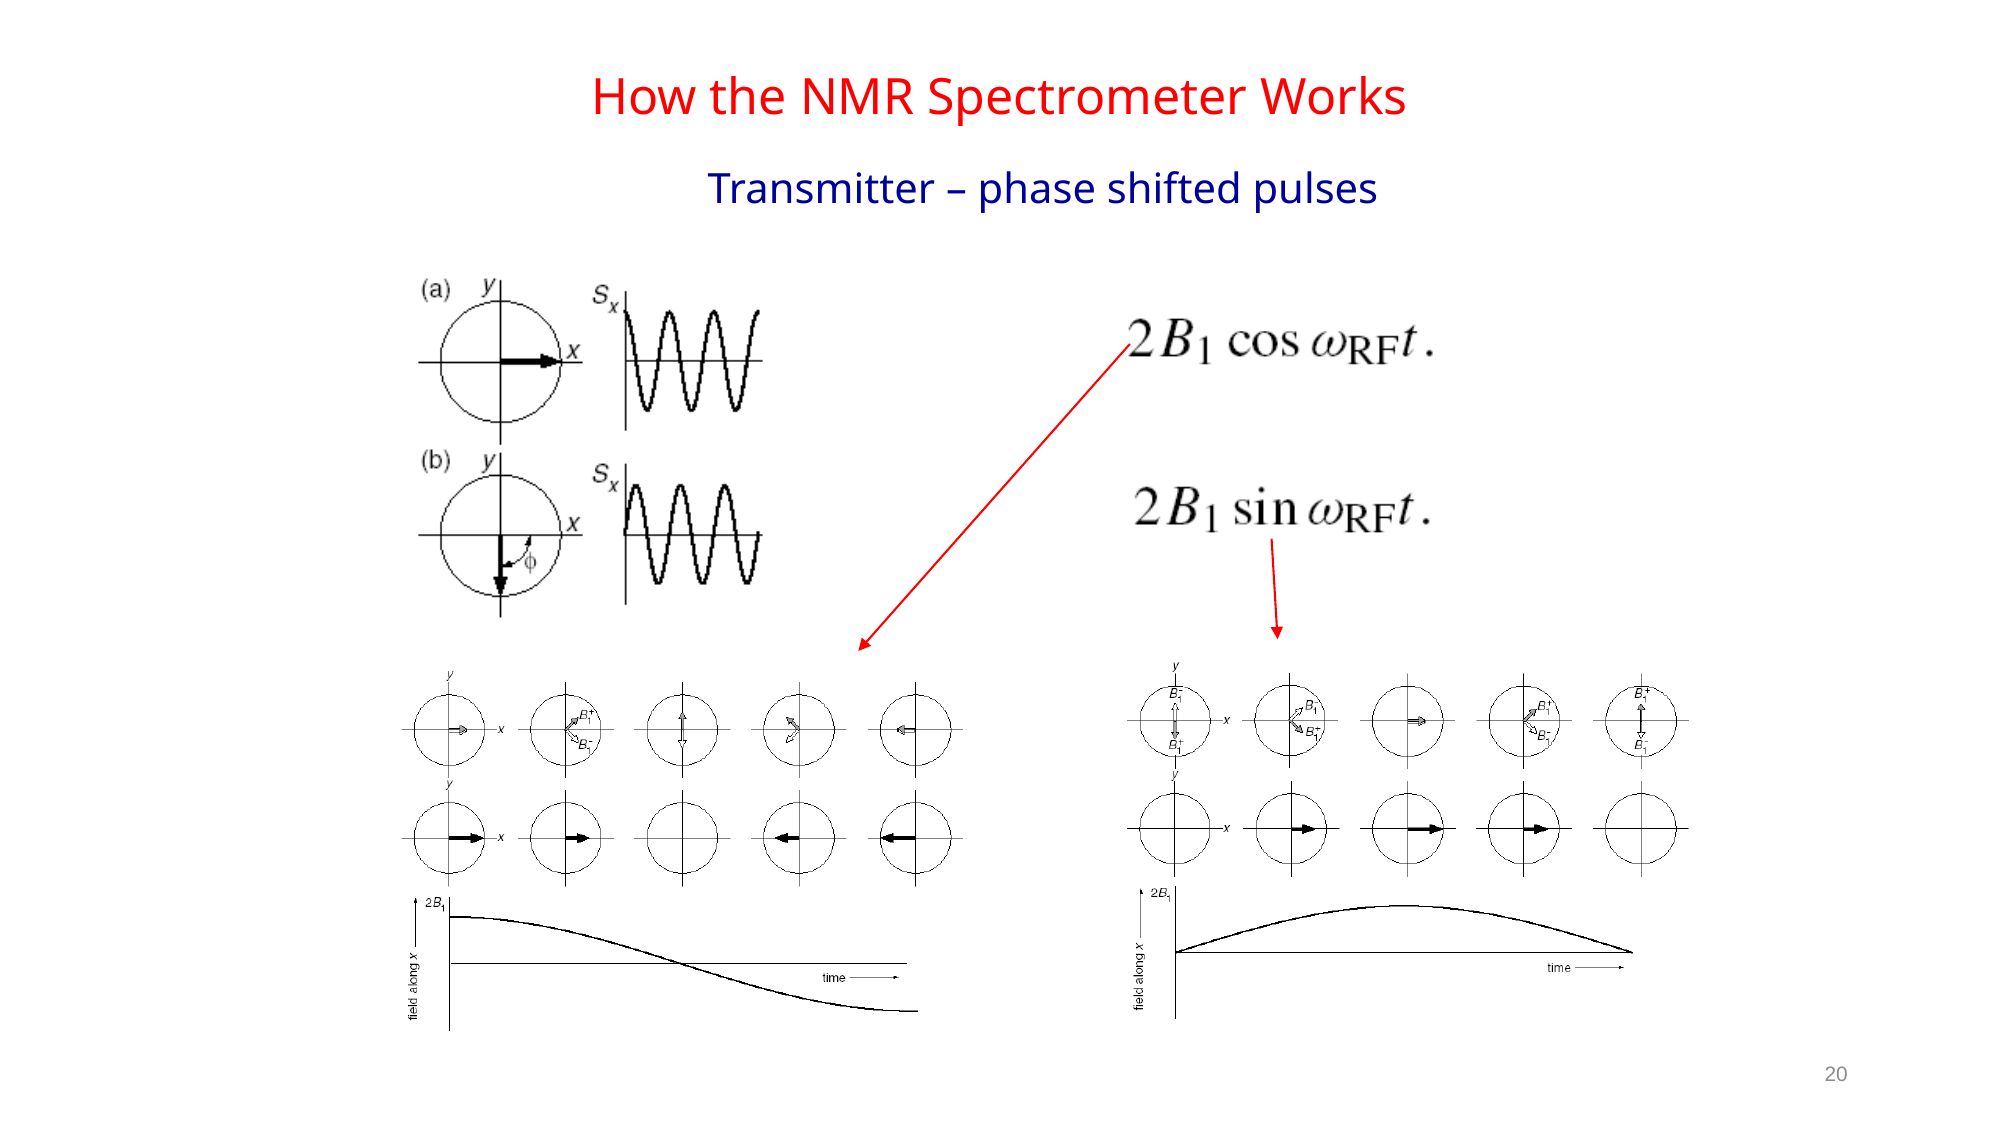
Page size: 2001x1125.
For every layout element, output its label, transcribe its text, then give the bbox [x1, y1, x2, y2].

picture [356, 238, 788, 646]
picture [326, 656, 1027, 1054]
picture [1035, 261, 1494, 424]
slide_number 20 [1412, 1042, 1863, 1103]
text_box How the NMR Spectrometer Works [324, 45, 1675, 144]
text_box [858, 424, 1060, 652]
picture [1076, 645, 1714, 1032]
text_box [1270, 589, 1284, 640]
picture [1079, 426, 1467, 589]
text_box Transmitter – phase shifted pulses [692, 154, 1394, 220]
